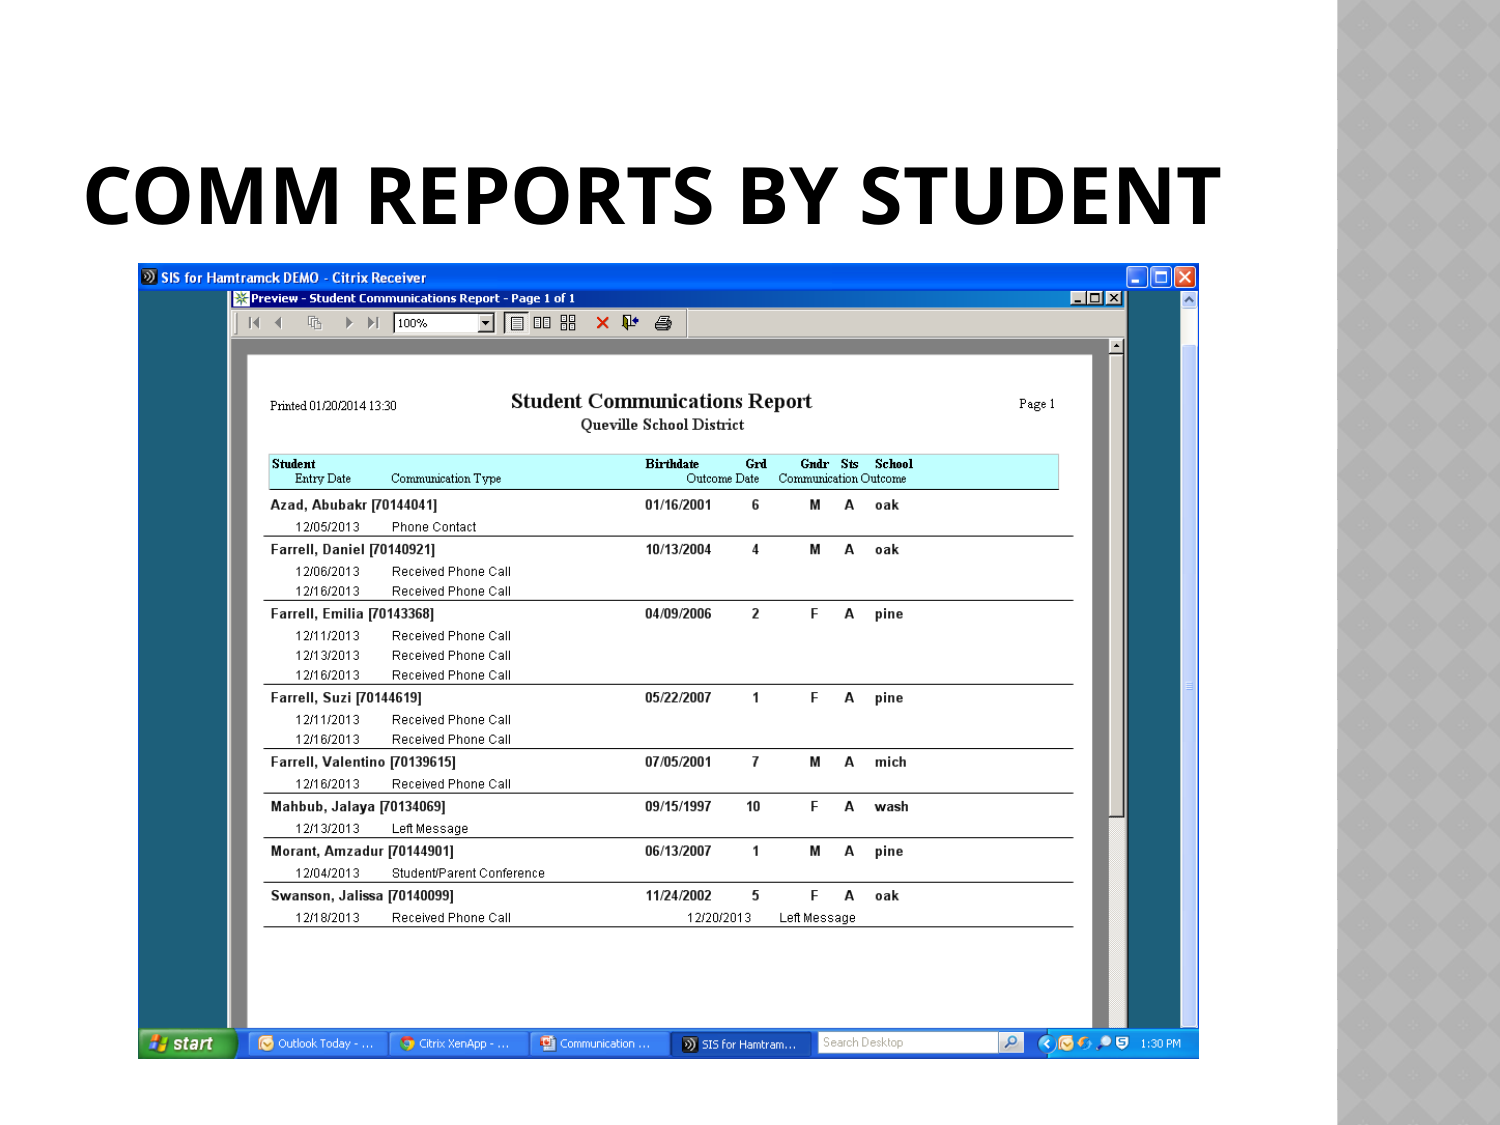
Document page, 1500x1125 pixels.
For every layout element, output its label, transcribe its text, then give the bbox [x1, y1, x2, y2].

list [138, 263, 1200, 1060]
title Comm Reports by Student [75, 52, 1263, 240]
